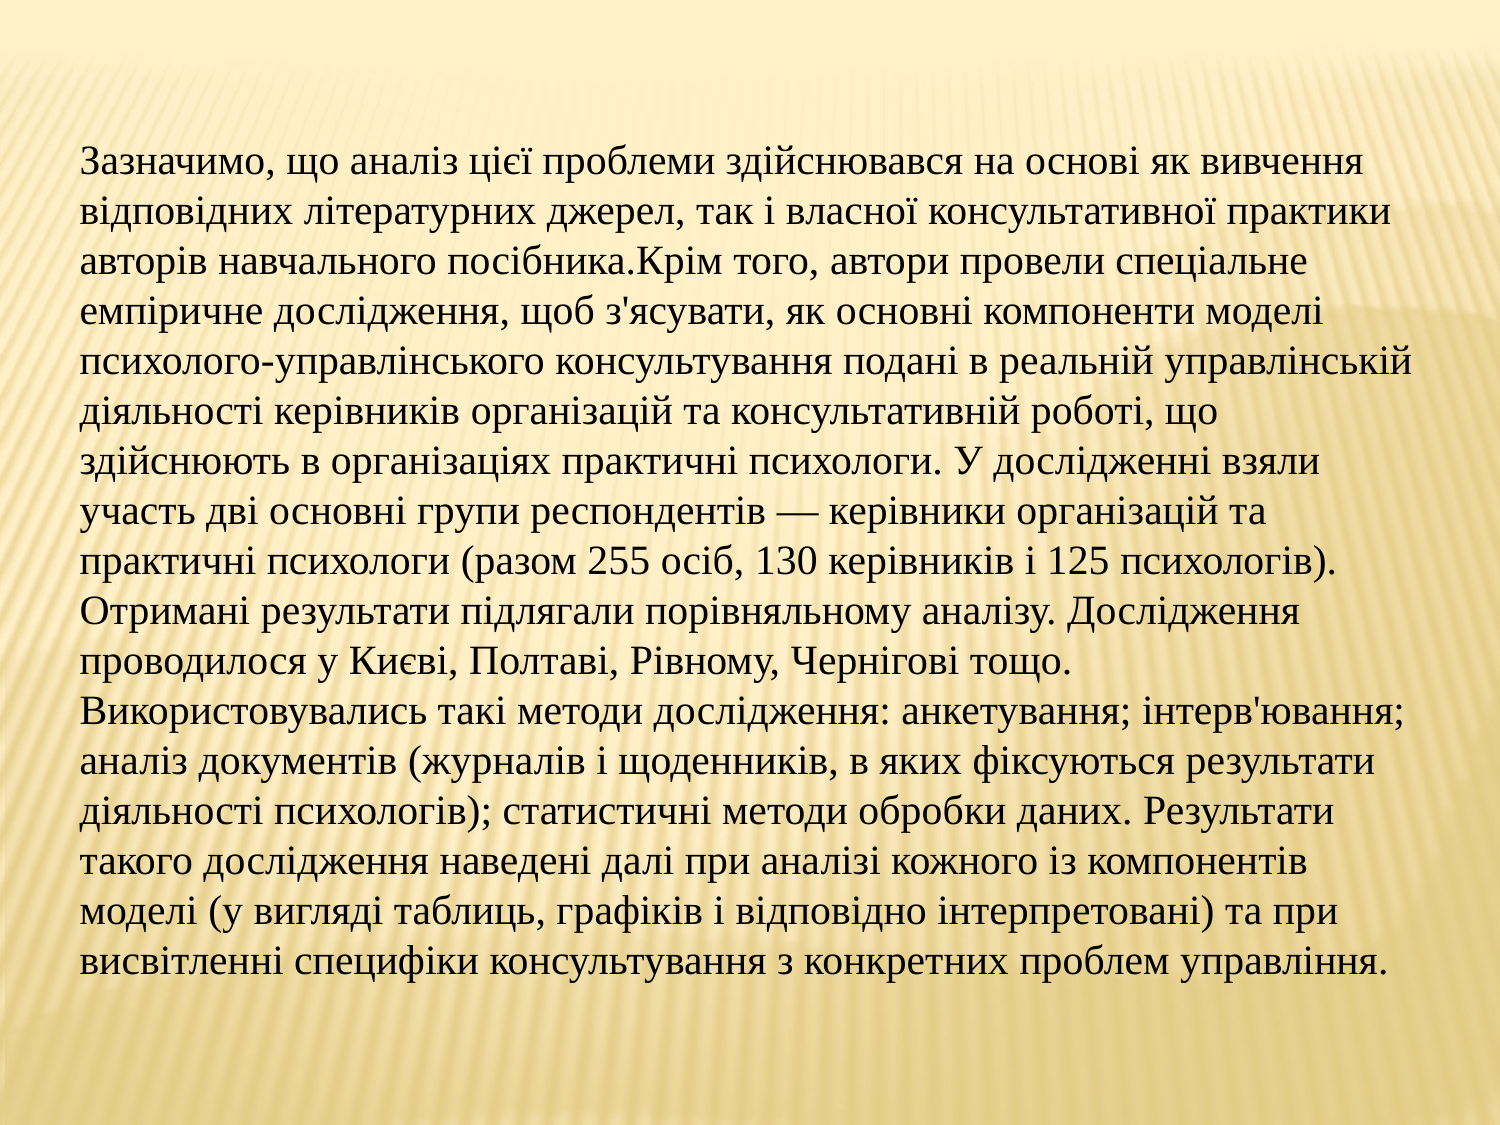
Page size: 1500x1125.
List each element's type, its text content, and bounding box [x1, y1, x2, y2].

text_box Зазначимо, що аналіз цієї проблеми здійснювався на основі як вивчення відповід­них літературних джерел, так і власної консультативної практики ав­торів навчального посібника.Крім того, автори провели спеціальне емпіричне дослідження, щоб з'ясувати, як основні компоненти моделі психолого-управлінського консультування подані в реальній управлінській діяльності ке­рівників організацій та консультативній роботі, що здійснюють в організаціях практичні психологи. У дослідженні взяли участь дві ос­новні групи респондентів — керівники організацій та практичні пси­хологи (разом 255 осіб, 130 керівників і 125 психологів). Отримані результати підлягали порівняльному аналізу. Дослідження проводи­лося у Києві, Полтаві, Рівному, Чернігові тощо. Використовувались такі методи дослідження: анкетування; інтерв'ювання; аналіз документів (журналів і щоденників, в яких фіксуються результати діяльності пси­хологів); статистичні методи обробки даних. Результати такого до­слідження наведені далі при аналізі кожного із компонентів моделі (у вигляді таблиць, графіків і відповідно інтерпретовані) та при висвіт­ленні специфіки консультування з конкретних проблем управління. [64, 125, 1436, 1081]
